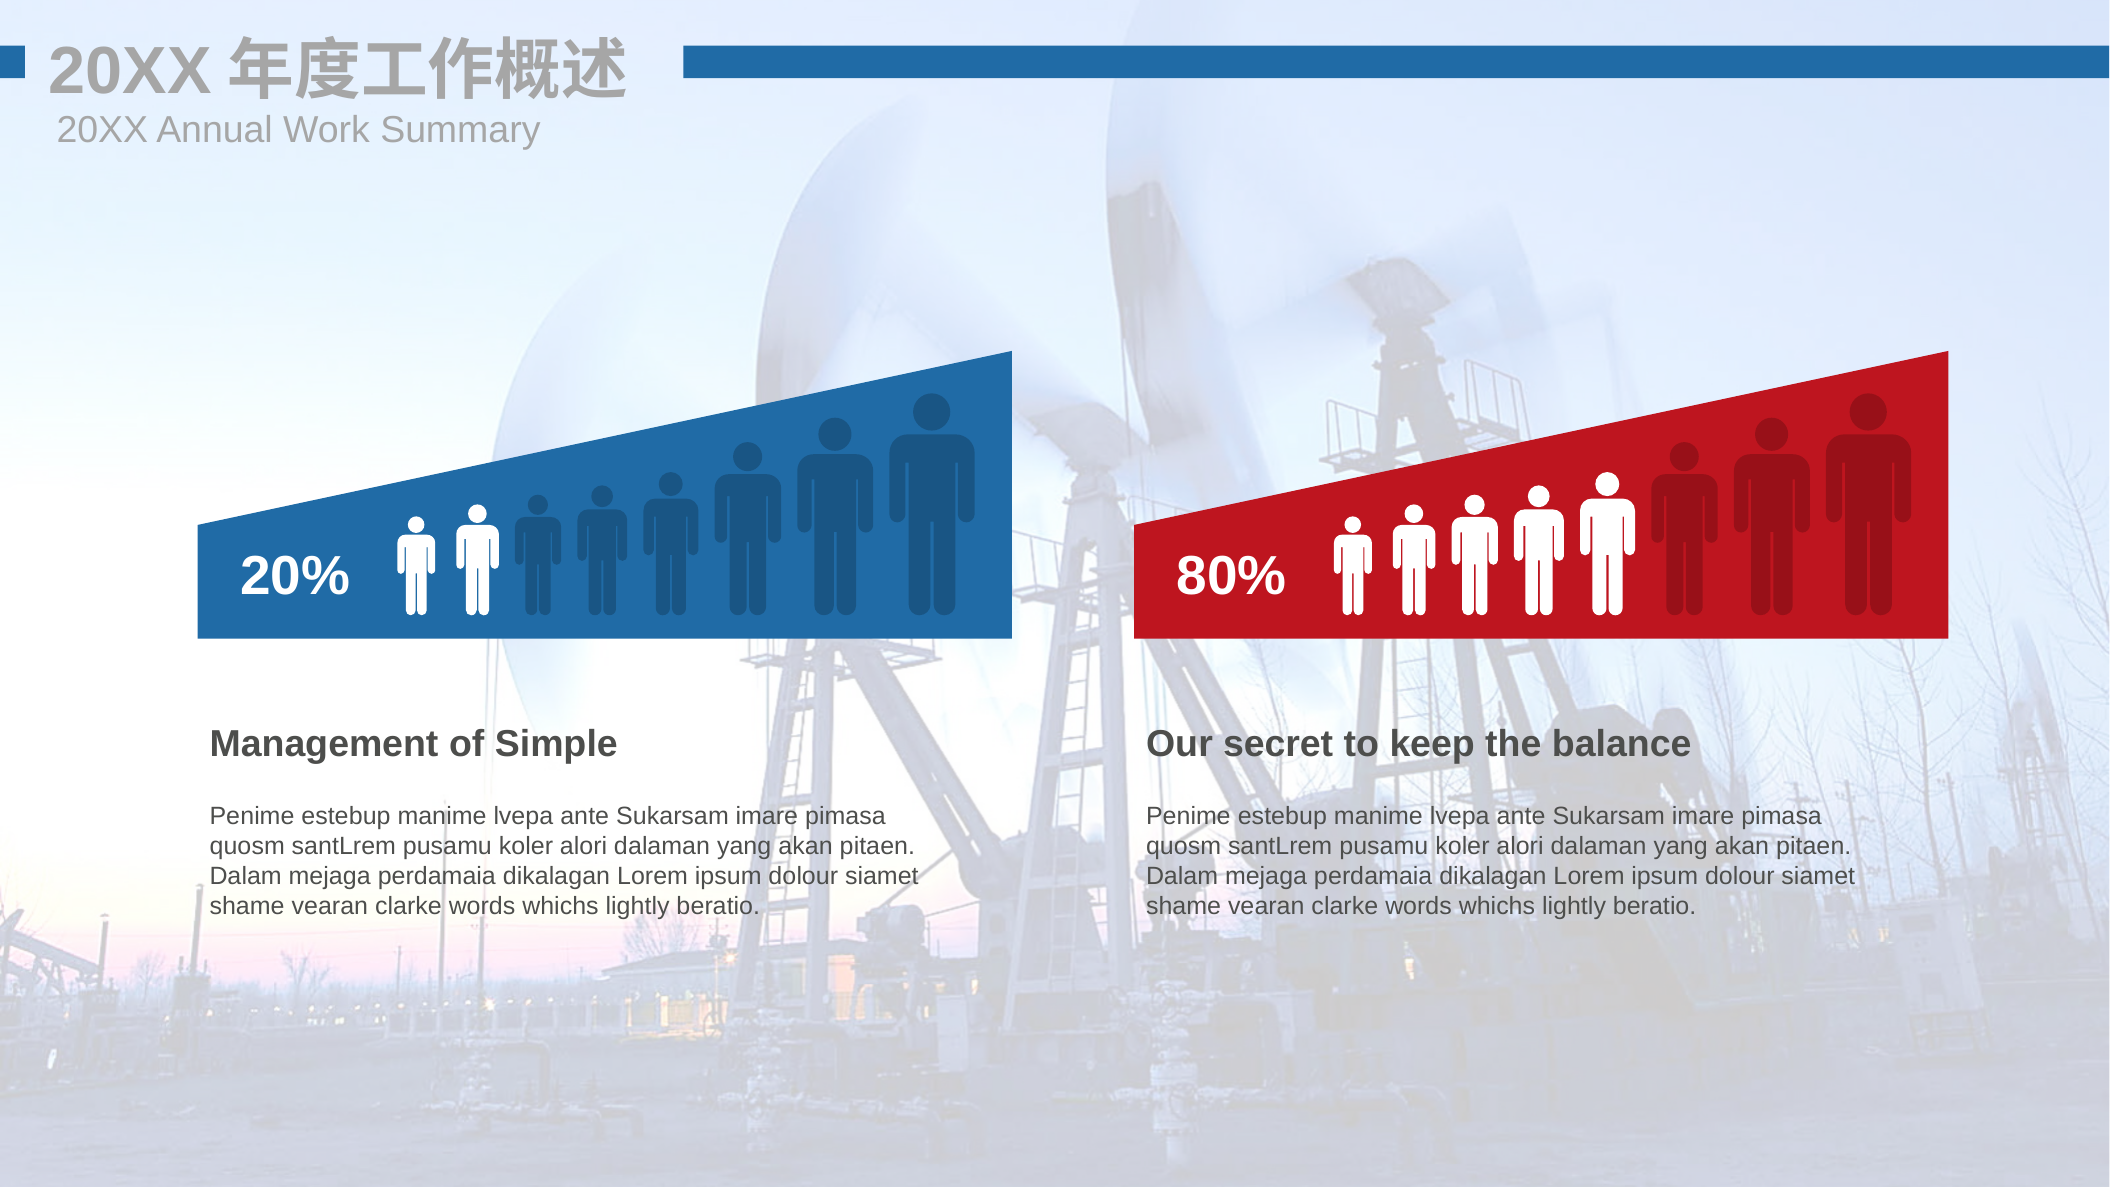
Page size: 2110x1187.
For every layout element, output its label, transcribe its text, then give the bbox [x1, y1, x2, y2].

text_box [397, 534, 436, 616]
text_box [1849, 393, 1887, 431]
text_box [1451, 516, 1498, 616]
text_box Management of Simple [201, 709, 633, 778]
text_box [1344, 516, 1362, 533]
text_box [714, 474, 782, 616]
text_box 20XX年度工作概述 [48, 26, 629, 107]
text_box [1513, 509, 1564, 616]
text_box [913, 393, 951, 431]
text_box [643, 498, 699, 616]
text_box 20XX Annual Work Summary [56, 104, 541, 150]
text_box [658, 472, 683, 497]
text_box [1464, 494, 1485, 515]
text_box [468, 504, 487, 523]
text_box [1651, 474, 1718, 616]
text_box [1404, 504, 1424, 523]
text_box Our secret to keep the balance [1138, 709, 1787, 778]
text_box [1595, 472, 1620, 497]
text_box [733, 442, 763, 472]
text_box Penime estebup manime lvepa ante Sukarsam imare pimasa quosm santLrem pusamu koler alori dalaman yang akan pitaen. Dalam mejaga perdamaia dikalagan Lorem ipsum dolour siamet shame vearan clarke words whichs lightly beratio. [201, 778, 971, 941]
text_box Penime estebup manime lvepa ante Sukarsam imare pimasa quosm santLrem pusamu koler alori dalaman yang akan pitaen. Dalam mejaga perdamaia dikalagan Lorem ipsum dolour siamet shame vearan clarke words whichs lightly beratio. [1138, 778, 1907, 941]
text_box [456, 524, 499, 616]
text_box [797, 454, 874, 616]
text_box [1134, 350, 1949, 639]
text_box [1755, 417, 1789, 451]
text_box [1392, 524, 1436, 616]
text_box 20% [213, 538, 377, 616]
text_box [1825, 434, 1912, 616]
text_box [591, 485, 613, 508]
text_box [1733, 454, 1810, 616]
text_box [889, 434, 975, 616]
text_box 80% [1150, 538, 1314, 616]
text_box [407, 516, 425, 533]
text_box [577, 509, 628, 616]
text_box [818, 417, 852, 451]
text_box [1527, 485, 1550, 508]
text_box [682, 45, 2110, 79]
text_box [1580, 498, 1636, 616]
text_box [197, 350, 1012, 639]
text_box [0, 45, 26, 79]
text_box [1669, 442, 1699, 472]
text_box [1333, 534, 1372, 616]
text_box [514, 516, 562, 616]
text_box [527, 494, 548, 515]
